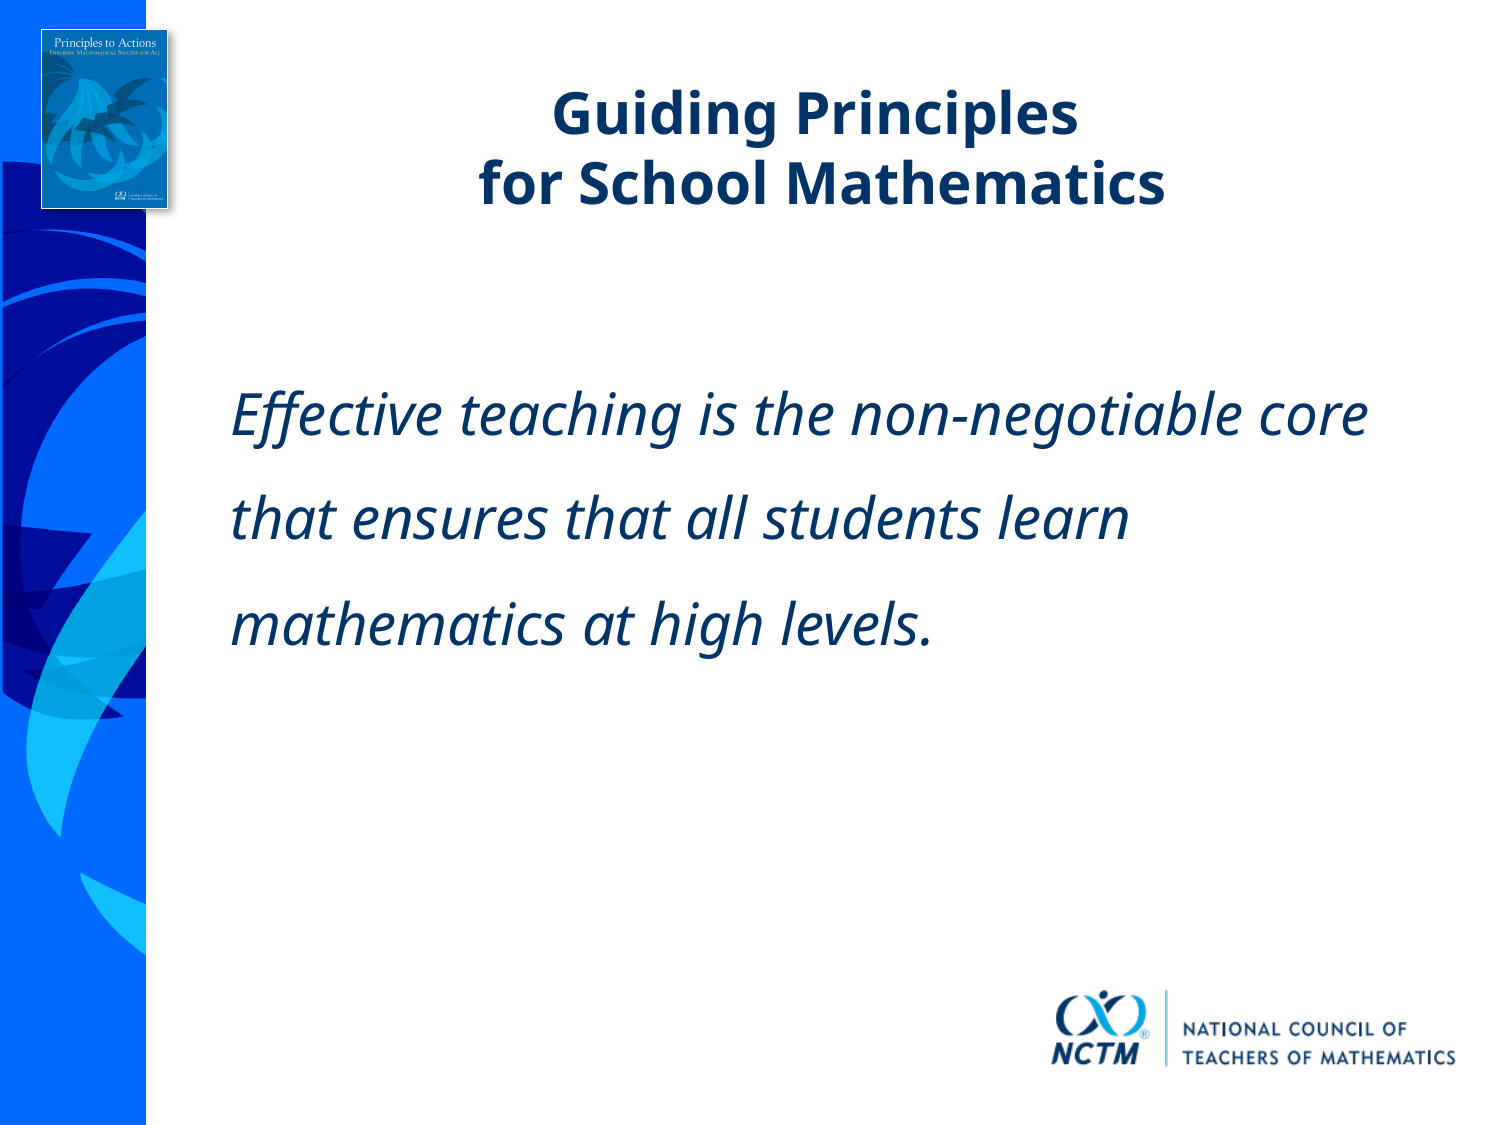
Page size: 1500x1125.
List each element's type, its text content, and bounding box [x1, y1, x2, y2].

text_box Effective teaching is the non-negotiable core that ensures that all students learn mathematics at high levels. [215, 334, 1397, 836]
picture [1034, 969, 1474, 1085]
text_box Guiding Principles for School Mathematics [151, 52, 1500, 240]
picture [0, 0, 168, 1125]
